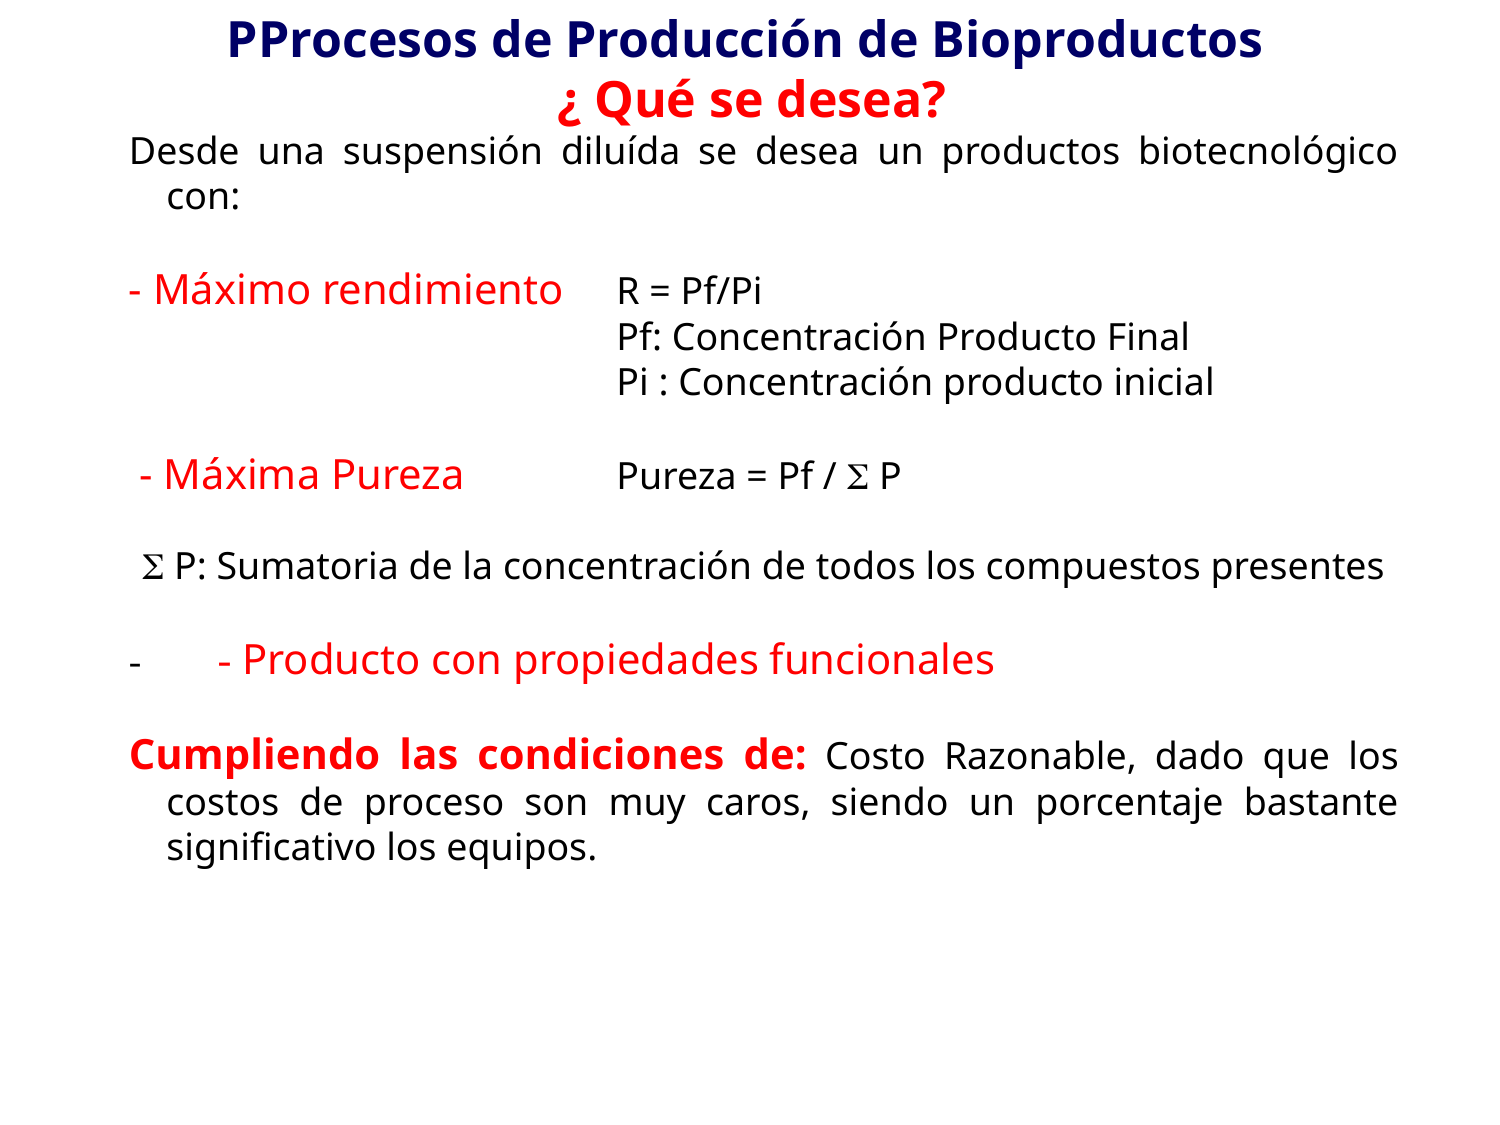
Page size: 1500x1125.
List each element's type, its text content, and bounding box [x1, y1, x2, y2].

text_box PProcesos de Producción de Bioproductos ¿ Qué se desea? Desde una suspensión diluída se desea un productos biotecnológico con: - Máximo rendimiento R = Pf/Pi Pf: Concentración Producto Final Pi : Concentración producto inicial - Máxima Pureza Pureza = Pf / S P S P: Sumatoria de la concentración de todos los compuestos presentes - - Producto con propiedades funcionales Cumpliendo las condiciones de: Costo Razonable, dado que los costos de proceso son muy caros, siendo un porcentaje bastante significativo los equipos. [76, 0, 1415, 1010]
